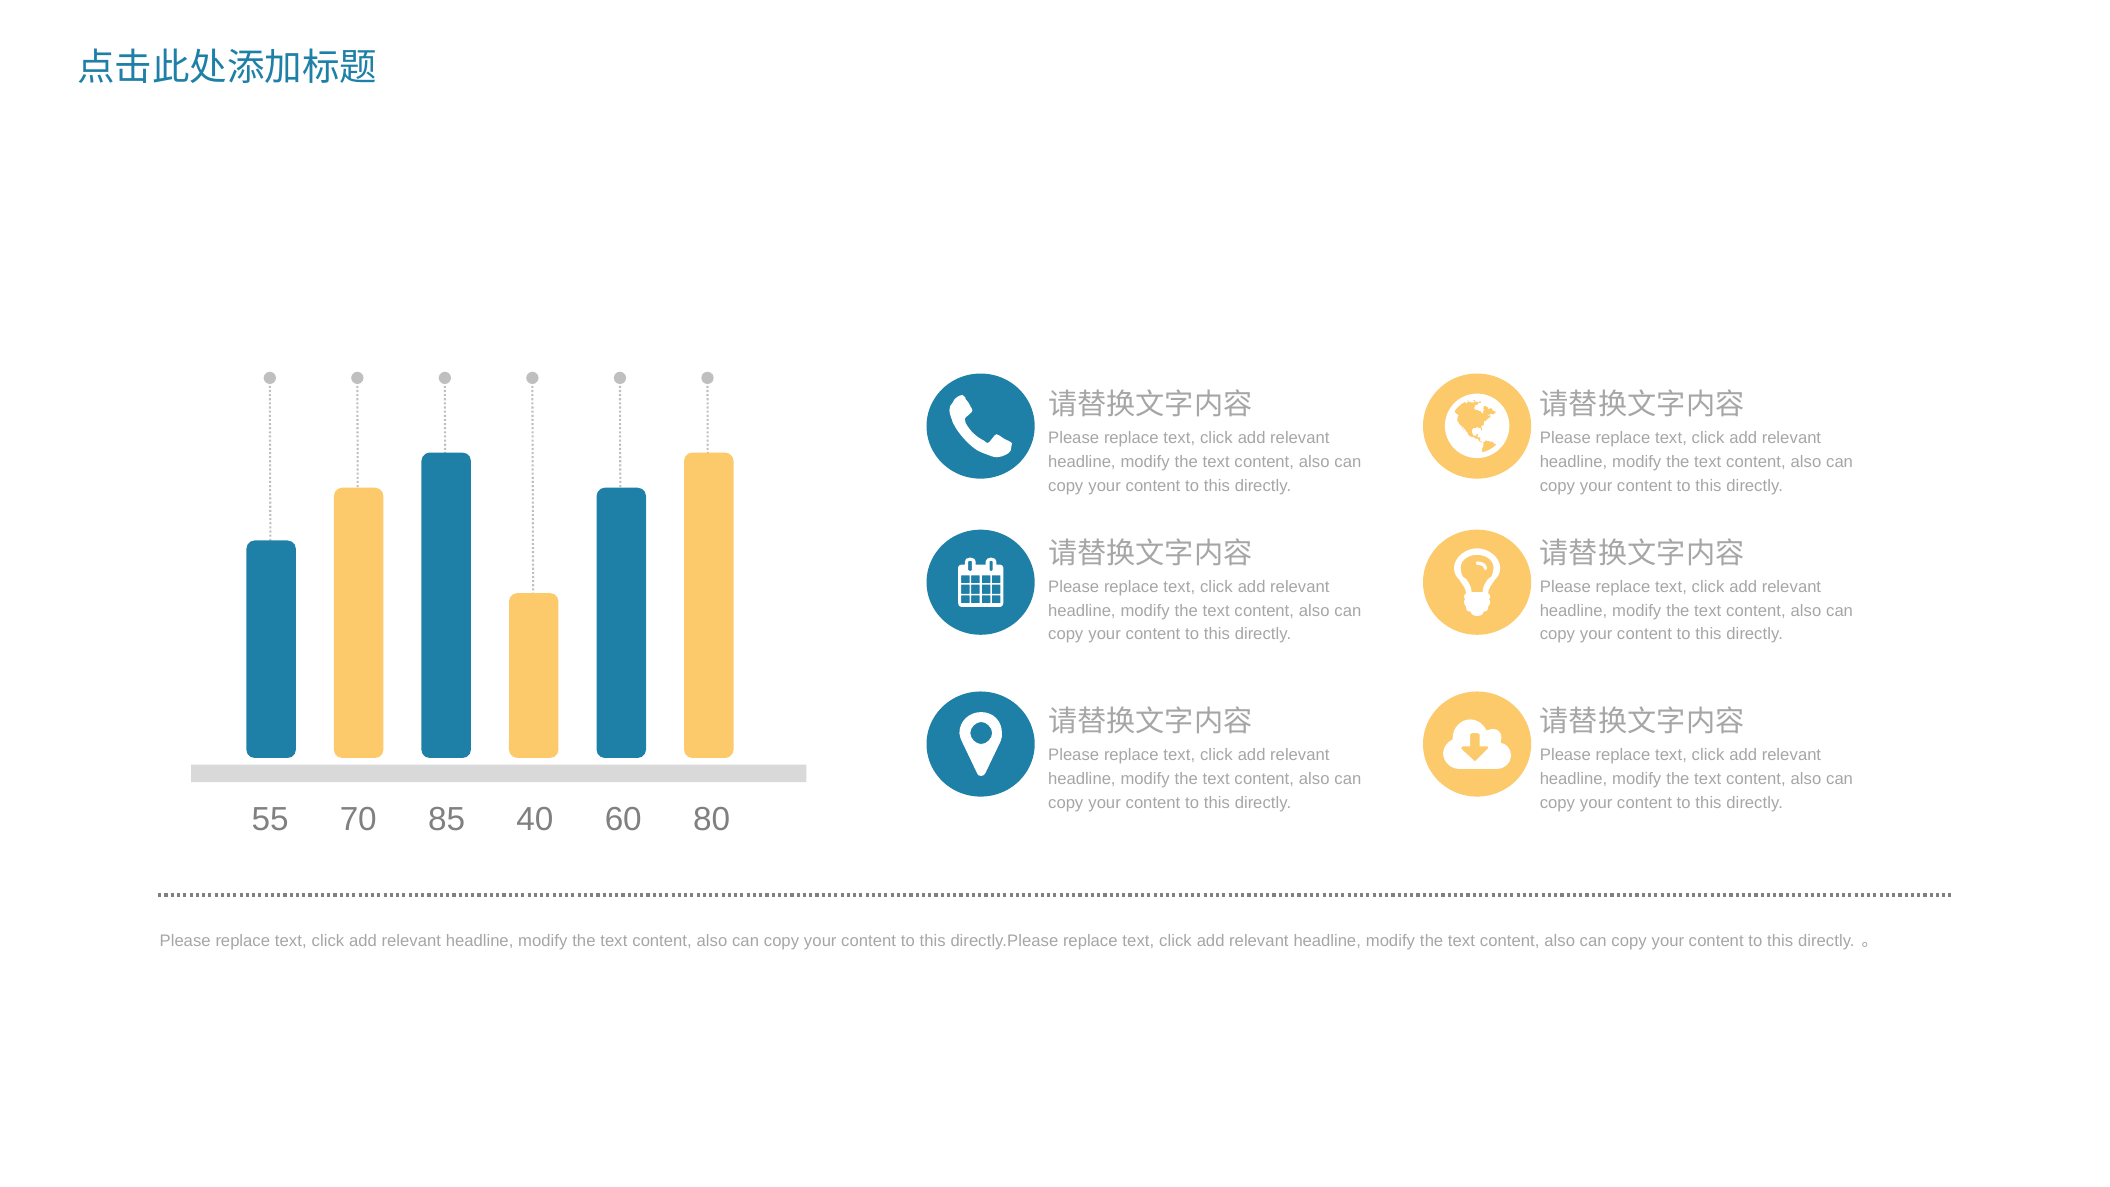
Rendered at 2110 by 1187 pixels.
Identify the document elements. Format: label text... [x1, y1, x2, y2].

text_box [1422, 529, 1532, 635]
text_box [421, 377, 471, 758]
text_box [1539, 695, 1874, 811]
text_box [1048, 527, 1383, 643]
text_box 85 [428, 789, 466, 837]
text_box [1422, 691, 1532, 797]
text_box 70 [339, 789, 377, 837]
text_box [1539, 527, 1874, 643]
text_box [684, 377, 734, 758]
text_box Please replace text, click add relevant headline, modify the text content, also can copy your content to this directly.Please replace text, click add relevant headline, modify the text content, also can copy your content to this directly.。 [159, 925, 1950, 950]
text_box 60 [604, 789, 642, 837]
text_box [1539, 378, 1874, 494]
text_box [190, 763, 807, 783]
text_box 40 [516, 789, 554, 837]
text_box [509, 377, 559, 758]
text_box 点击此处添加标题 [62, 35, 417, 94]
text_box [926, 529, 1035, 635]
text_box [246, 377, 296, 758]
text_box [1048, 378, 1392, 494]
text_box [926, 691, 1035, 797]
text_box 55 [251, 789, 289, 837]
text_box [596, 377, 646, 758]
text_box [333, 377, 384, 758]
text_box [1048, 695, 1383, 811]
text_box 80 [692, 789, 731, 837]
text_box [1422, 373, 1532, 479]
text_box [926, 373, 1035, 479]
